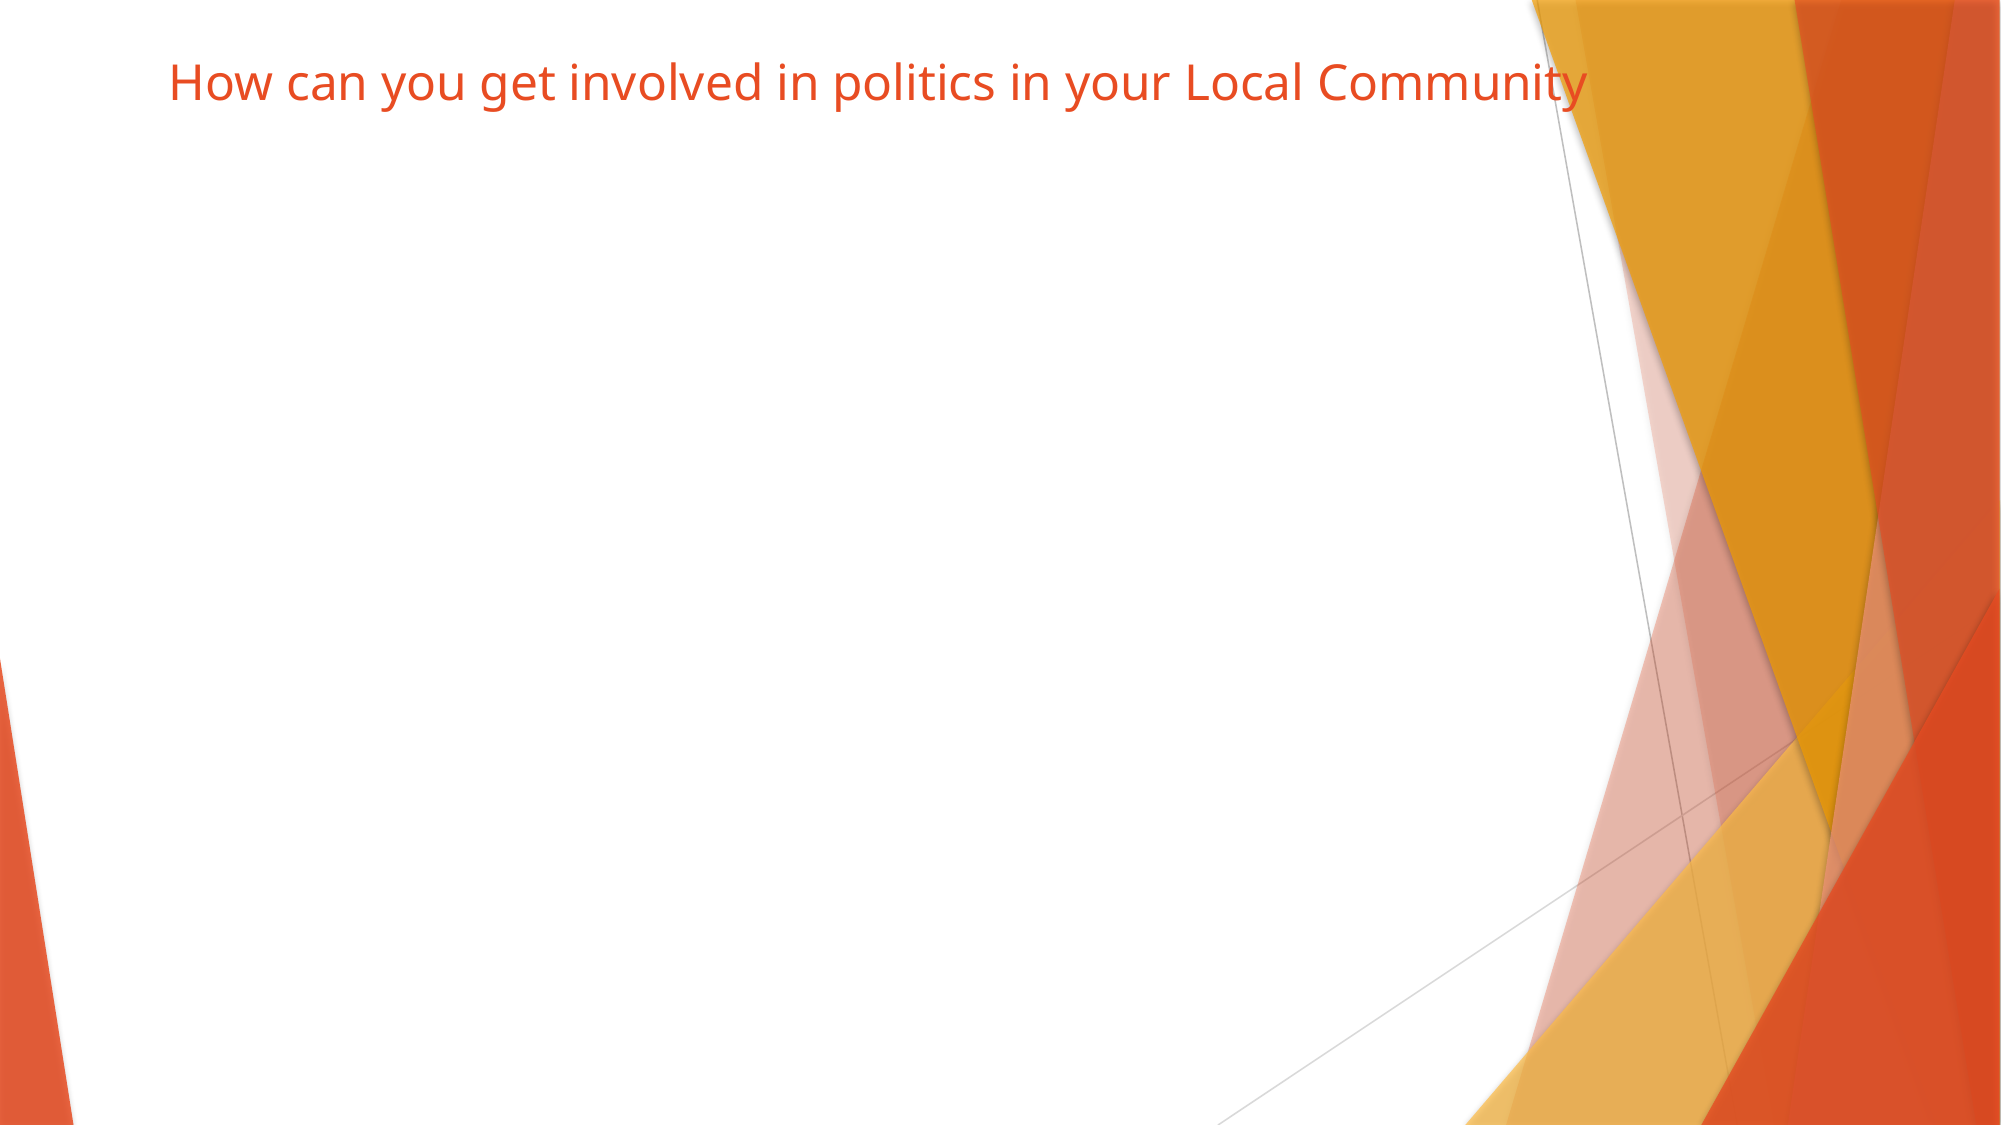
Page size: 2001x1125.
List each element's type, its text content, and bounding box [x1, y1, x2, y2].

text_box [109, 187, 1732, 373]
title How can you get involved in politics in your Local Community [152, 43, 1604, 168]
